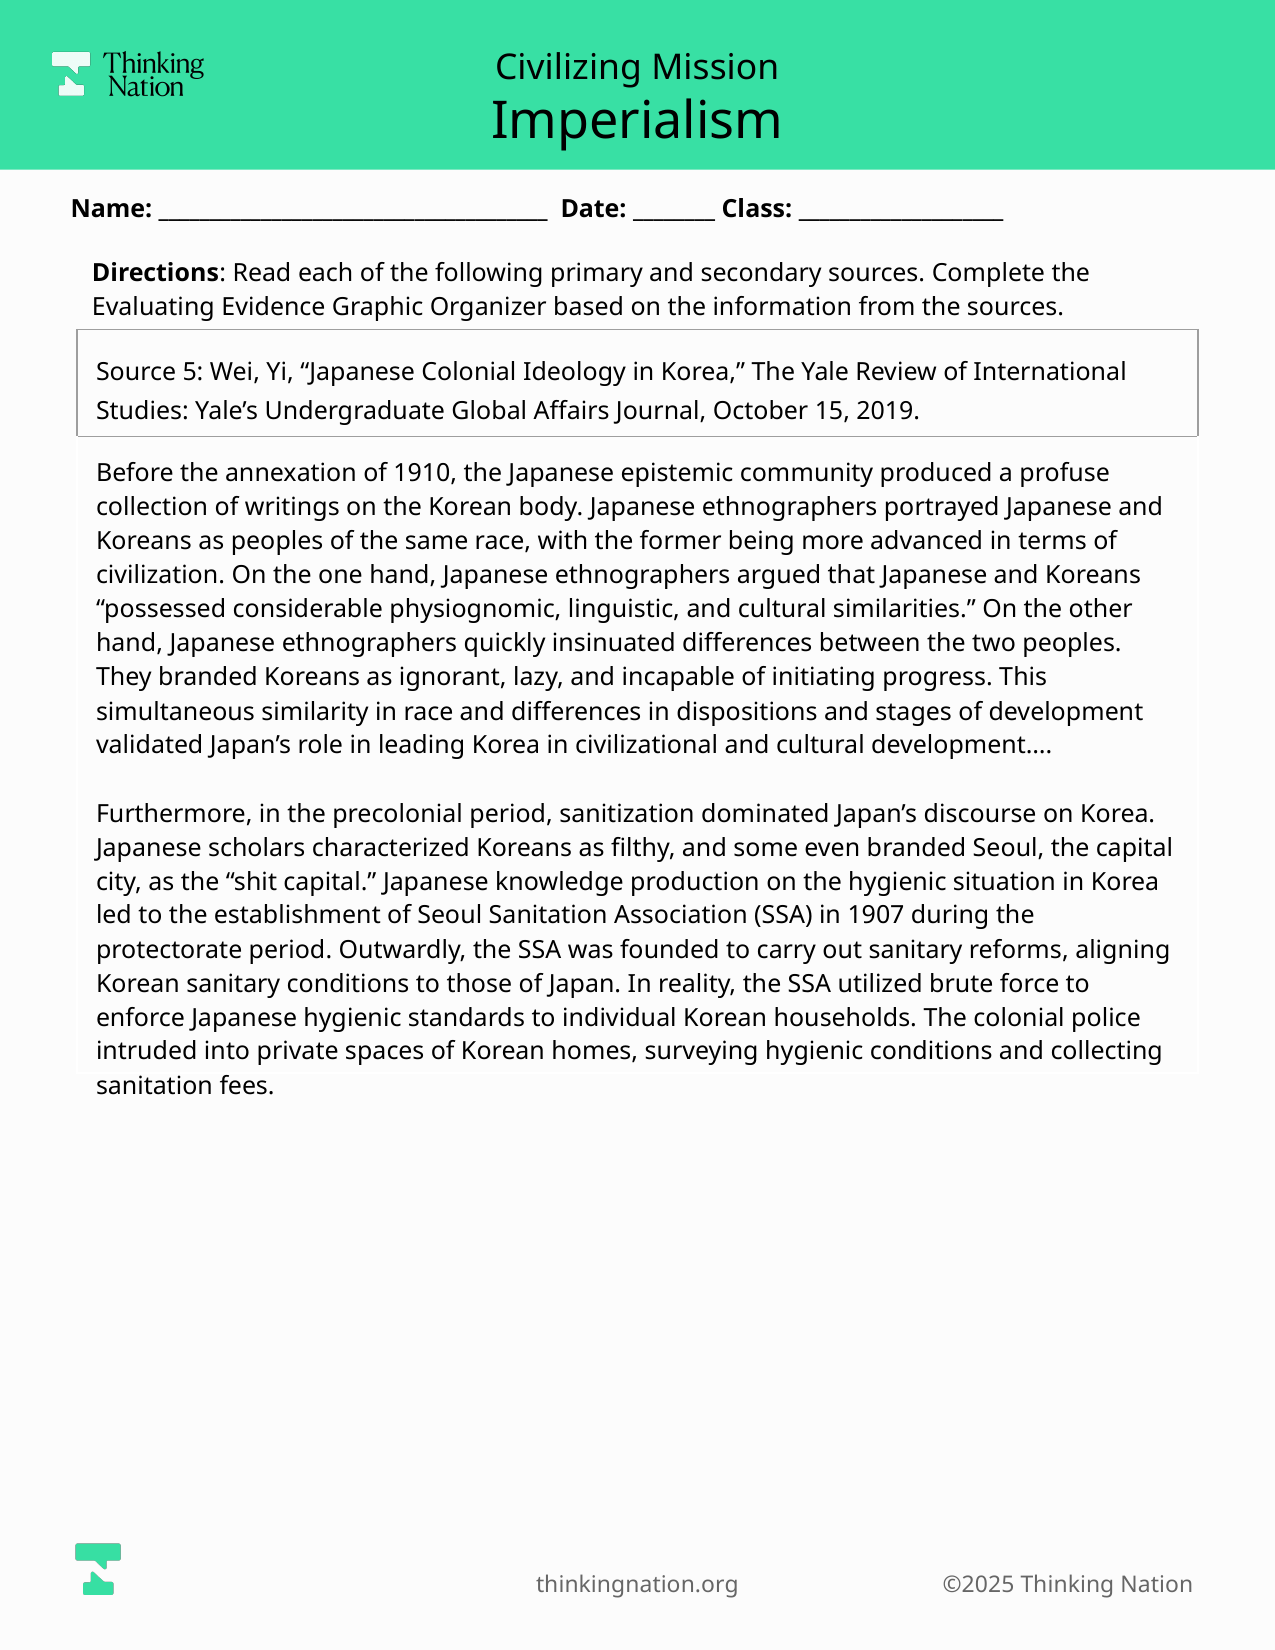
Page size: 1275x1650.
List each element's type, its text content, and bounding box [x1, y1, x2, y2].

table_cell Before the annexation of 1910, the Japanese epistemic community produced a profuse collection of writings on the Korean body. Japanese ethnographers portrayed Japanese and Koreans as peoples of the same race, with the former being more advanced in terms of civilization. On the one hand, Japanese ethnographers argued that Japanese and Koreans “possessed considerable physiognomic, linguistic, and cultural similarities.” On the other hand, Japanese ethnographers quickly insinuated differences between the two peoples. They branded Koreans as ignorant, lazy, and incapable of initiating progress. This simultaneous similarity in race and differences in dispositions and stages of development validated Japan’s role in leading Korea in civilizational and cultural development…. Furthermore, in the precolonial period, sanitization dominated Japan’s discourse on Korea. Japanese scholars characterized Koreans as filthy, and some even branded Seoul, the capital city, as the “shit capital.” Japanese knowledge production on the hygienic situation in Korea led to the establishment of Seoul Sanitation Association (SSA) in 1907 during the protectorate period. Outwardly, the SSA was founded to carry out sanitary reforms, aligning Korean sanitary conditions to those of Japan. In reality, the SSA utilized brute force to enforce Japanese hygienic standards to individual Korean households. The colonial police intruded into private spaces of Korean homes, surveying hygienic conditions and collecting sanitation fees. [78, 437, 1197, 1072]
table_header Source 5: Wei, Yi, “Japanese Colonial Ideology in Korea,” The Yale Review of International Studies: Yale’s Undergraduate Global Affairs Journal, October 15, 2019. [78, 330, 1197, 436]
text_box thinkingnation.org [486, 1553, 789, 1605]
text_box Directions: Read each of the following primary and secondary sources. Complete the Evaluating Evidence Graphic Organizer based on the information from the sources. [76, 237, 1198, 329]
text_box Name: ______________________________________ Date: ________ Class: ____________________ [55, 177, 1223, 237]
picture [35, 37, 210, 110]
text_box ©2025 Thinking Nation [907, 1553, 1210, 1605]
picture [62, 1533, 134, 1605]
text_box Civilizing Mission Imperialism [0, 0, 1275, 170]
